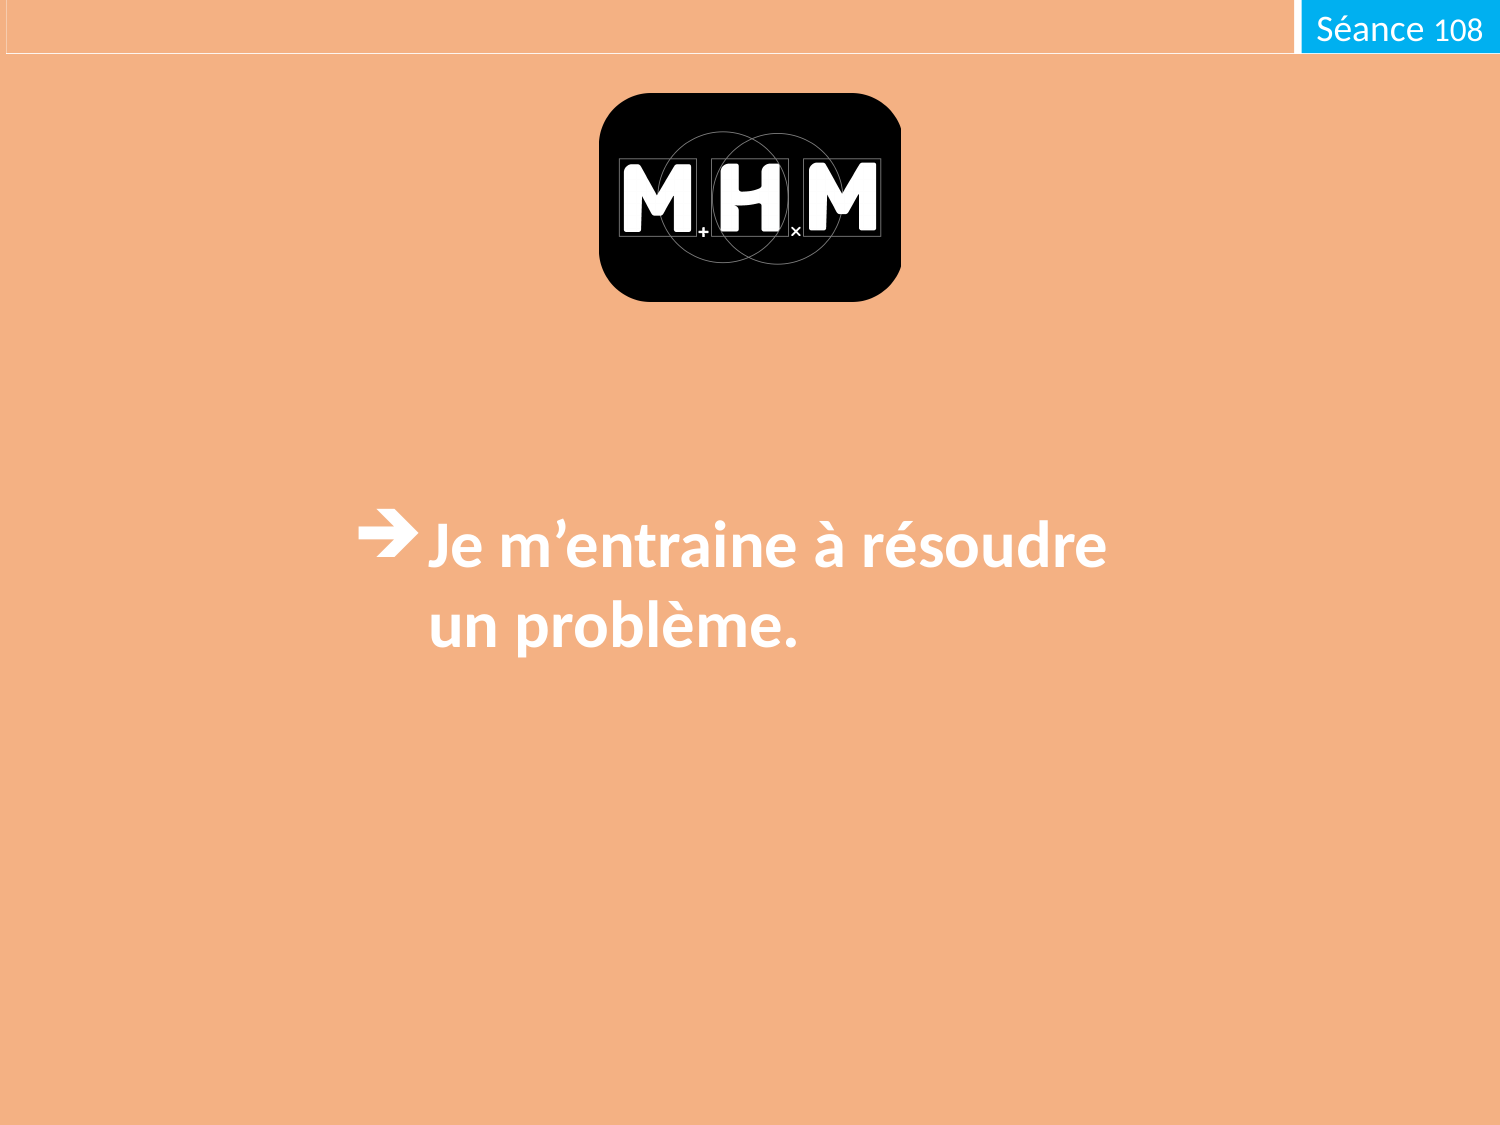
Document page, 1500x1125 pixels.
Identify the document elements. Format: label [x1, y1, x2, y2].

text_box [0, 54, 1500, 1125]
